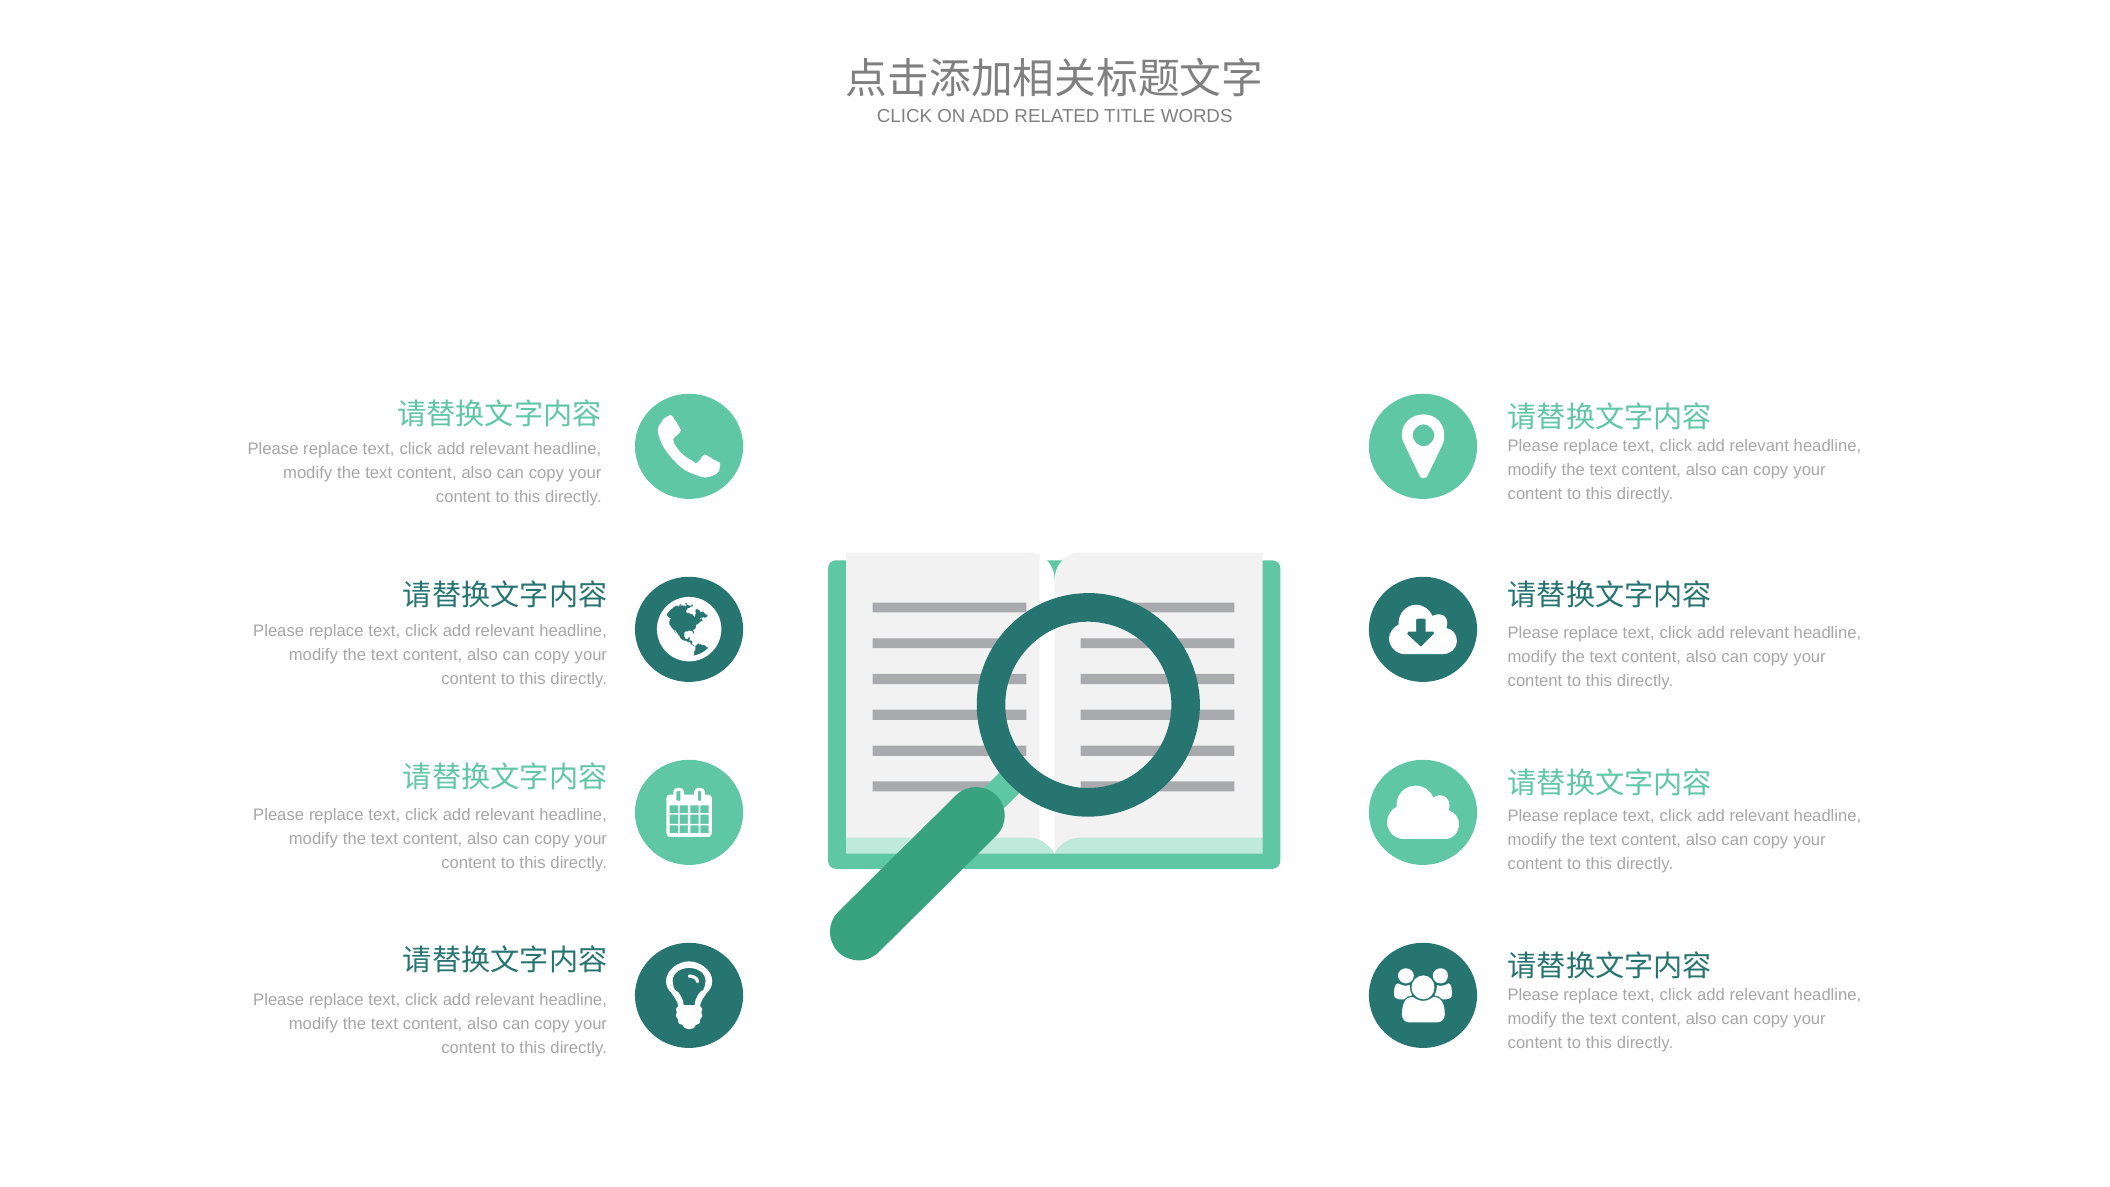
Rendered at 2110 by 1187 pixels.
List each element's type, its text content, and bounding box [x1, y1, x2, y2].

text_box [251, 750, 608, 873]
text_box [251, 568, 608, 689]
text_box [1368, 759, 1478, 865]
text_box 点击添加相关标题文字 [803, 44, 1307, 107]
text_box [1368, 576, 1478, 682]
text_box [634, 393, 744, 499]
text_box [634, 942, 744, 1048]
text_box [1368, 393, 1478, 499]
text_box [1507, 939, 1864, 1053]
text_box CLICK ON ADD RELATED TITLE WORDS [852, 95, 1257, 130]
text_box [1368, 942, 1478, 1048]
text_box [1507, 390, 1864, 504]
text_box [827, 552, 1281, 963]
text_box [634, 759, 744, 865]
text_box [251, 934, 608, 1058]
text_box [246, 388, 602, 507]
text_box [1507, 756, 1864, 874]
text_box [634, 576, 744, 682]
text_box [1507, 569, 1864, 691]
